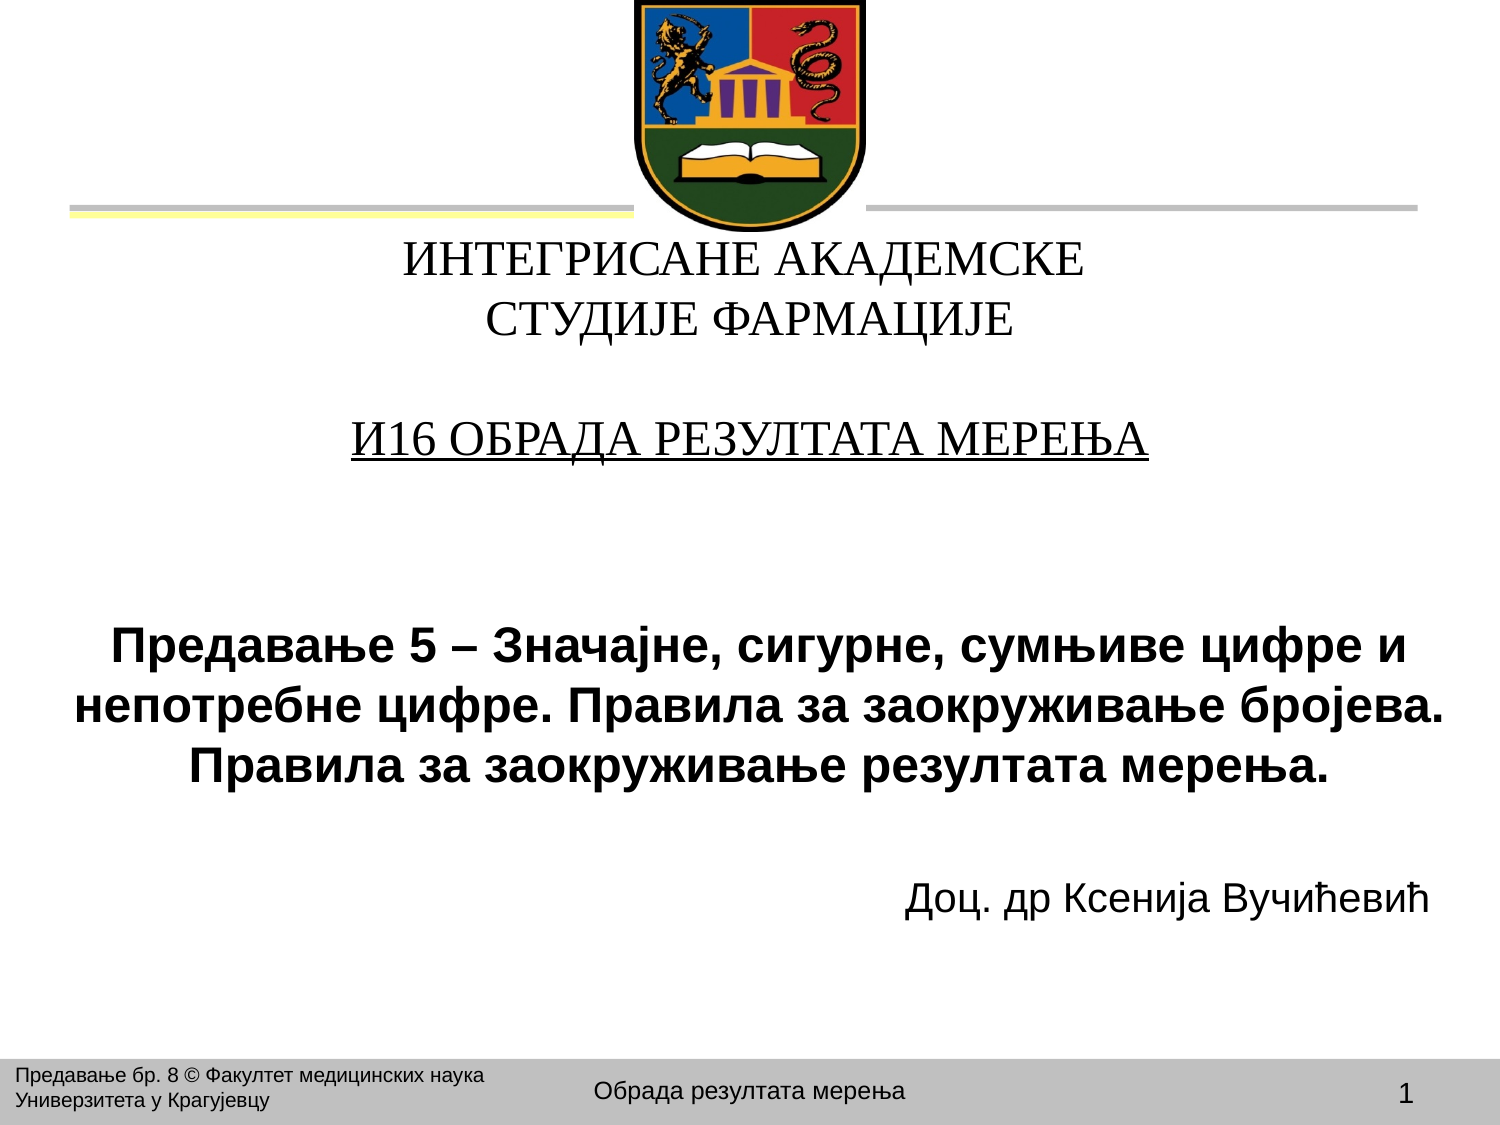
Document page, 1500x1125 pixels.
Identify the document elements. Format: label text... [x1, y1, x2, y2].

slide_number 1 [1079, 1066, 1430, 1125]
subtitle Предавање 5 – Значајне, сигурне, сумњиве цифре и непотребне цифре. Правила за заокруживање бројева. Правила за заокруживање резултата мерења. Доц. др Ксенија Вучићевић [49, 534, 1470, 913]
picture [634, 0, 866, 232]
slide_number Предавање бр. 8 © Факултет медицинских наука Универзитета у Крагујевцу [0, 1053, 631, 1108]
title ИНТЕГРИСАНЕ АКАДЕМСКЕ СТУДИЈЕ ФАРМАЦИЈЕ И16 ОБРАДА РЕЗУЛТАТА МЕРЕЊА [112, 237, 1388, 513]
footer Обрада резултата мерења [512, 1066, 988, 1125]
